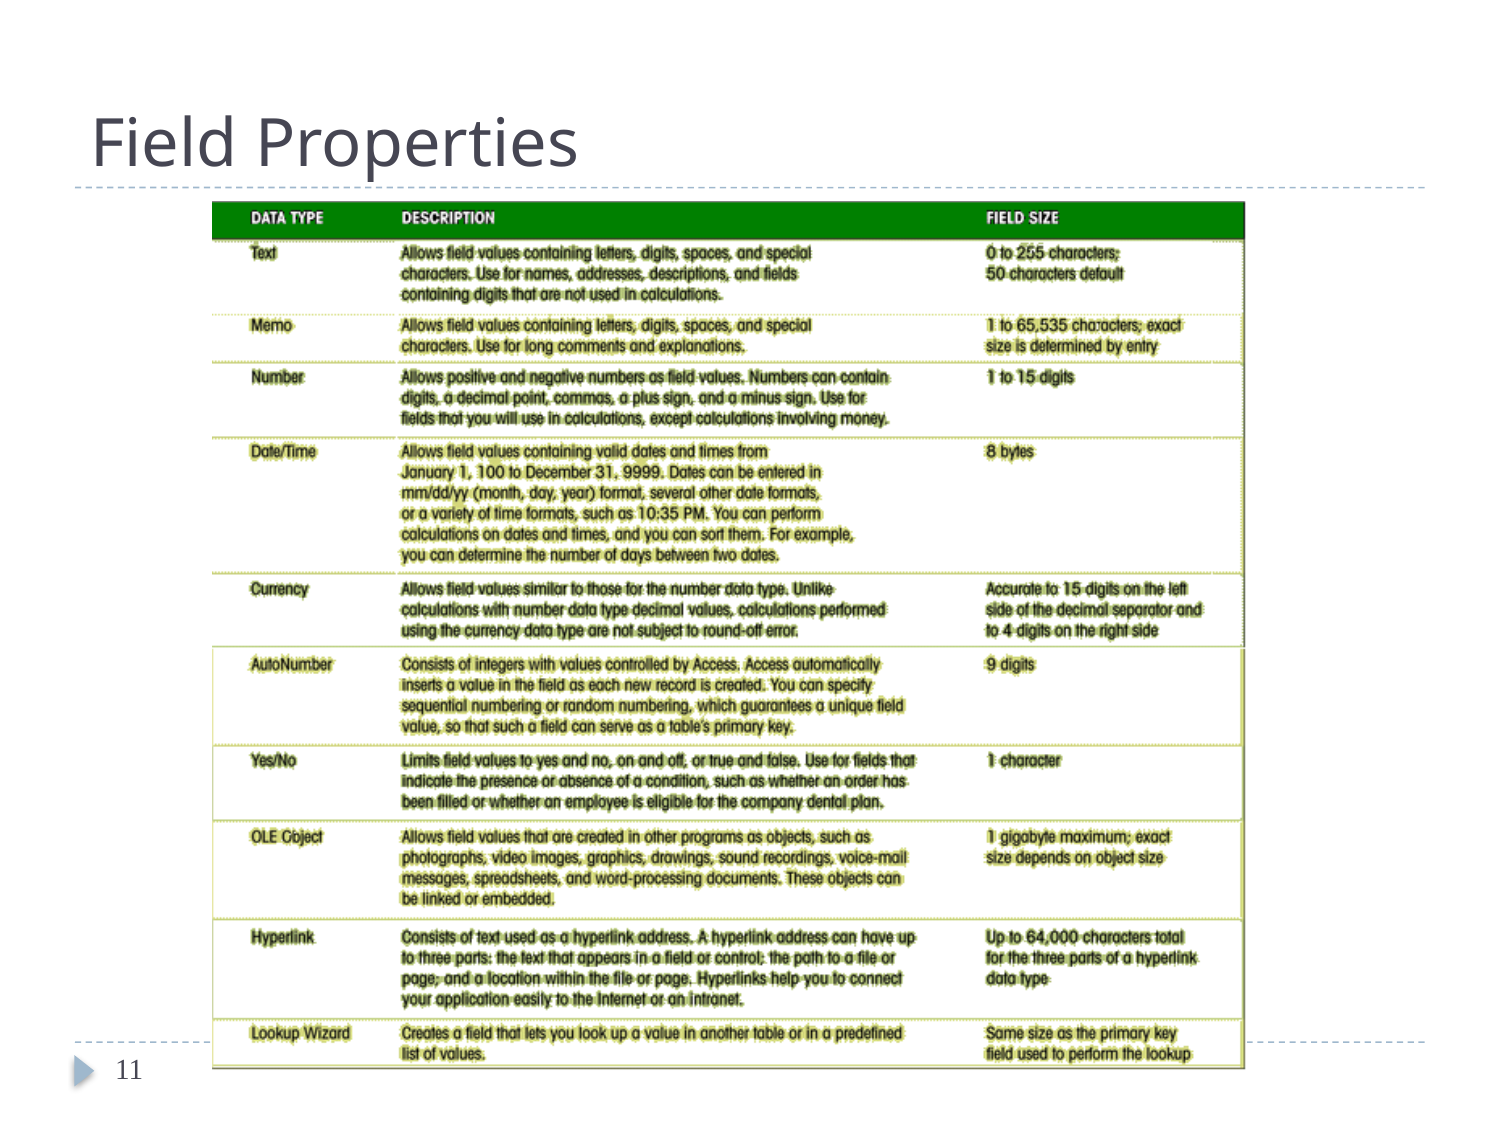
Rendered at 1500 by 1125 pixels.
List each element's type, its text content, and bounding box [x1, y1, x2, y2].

picture [212, 201, 1247, 1071]
title Field Properties [74, 24, 1426, 188]
slide_number 11 [100, 1042, 426, 1103]
